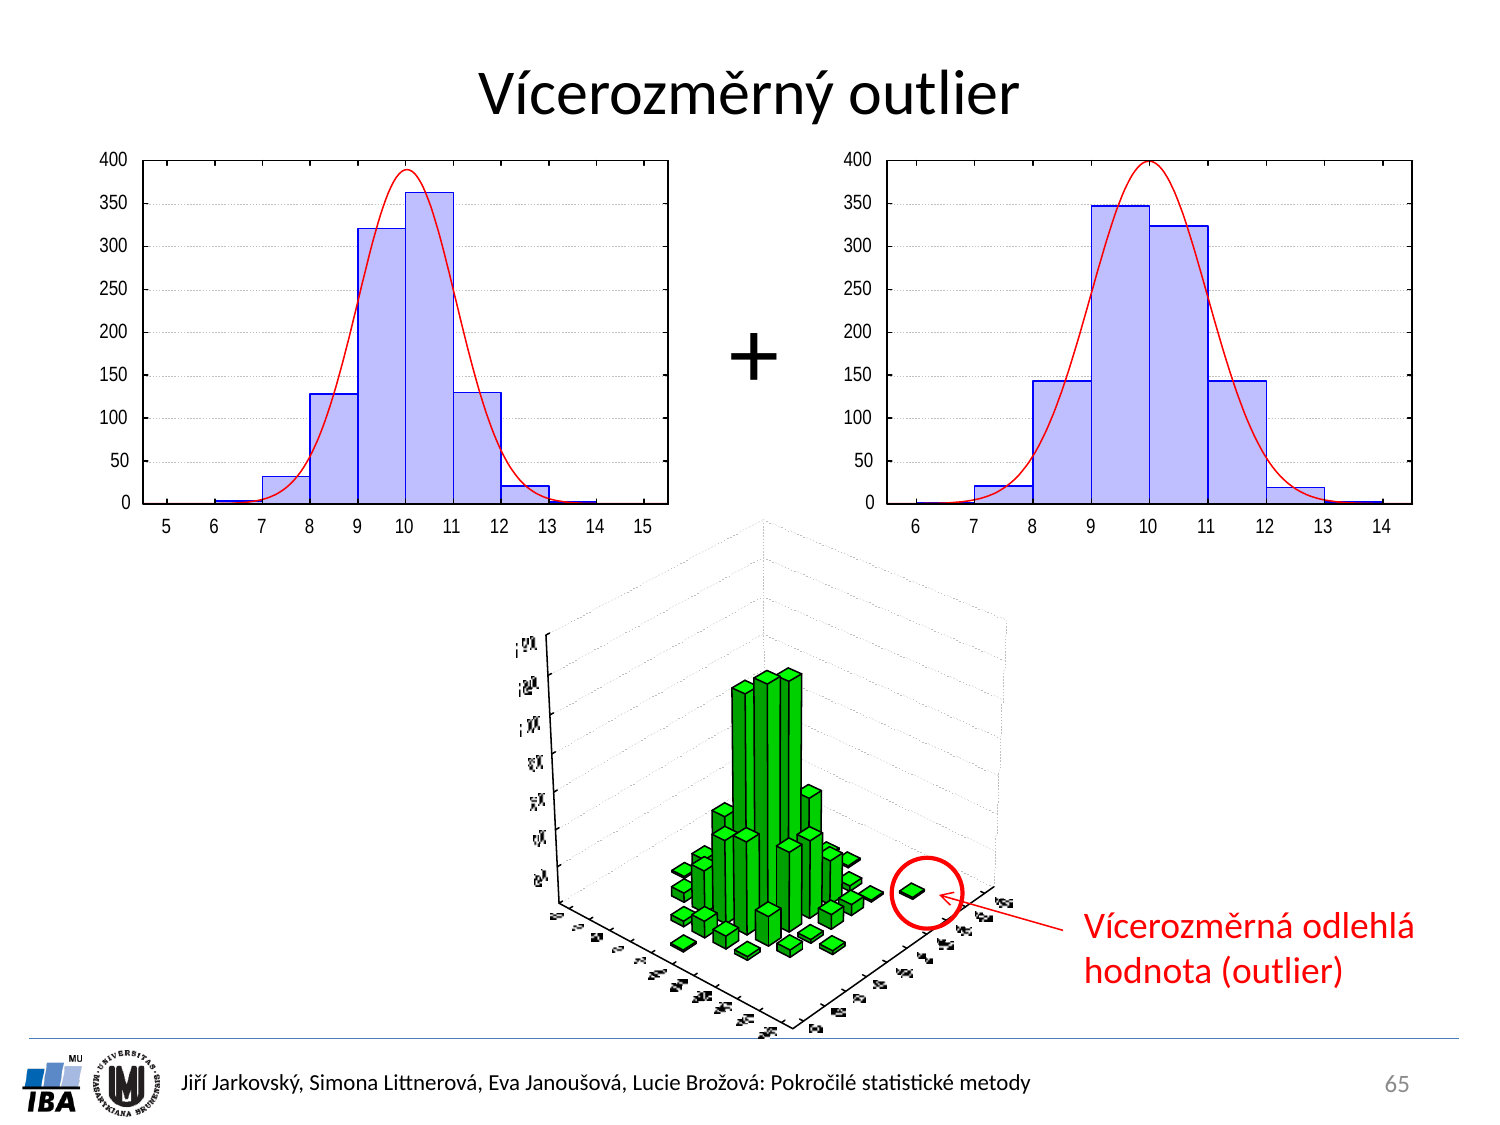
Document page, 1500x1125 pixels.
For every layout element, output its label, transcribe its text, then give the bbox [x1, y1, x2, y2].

text_box + [714, 281, 795, 417]
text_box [938, 894, 1064, 931]
title Vícerozměrný outlier [75, 42, 1425, 135]
slide_number 65 [1074, 1052, 1425, 1113]
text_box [832, 136, 1424, 551]
picture [93, 1050, 160, 1117]
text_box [419, 491, 1129, 1083]
picture [22, 1055, 82, 1112]
text_box Vícerozměrná odlehlá hodnota (outlier) [1133, 893, 1483, 998]
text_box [88, 136, 680, 551]
